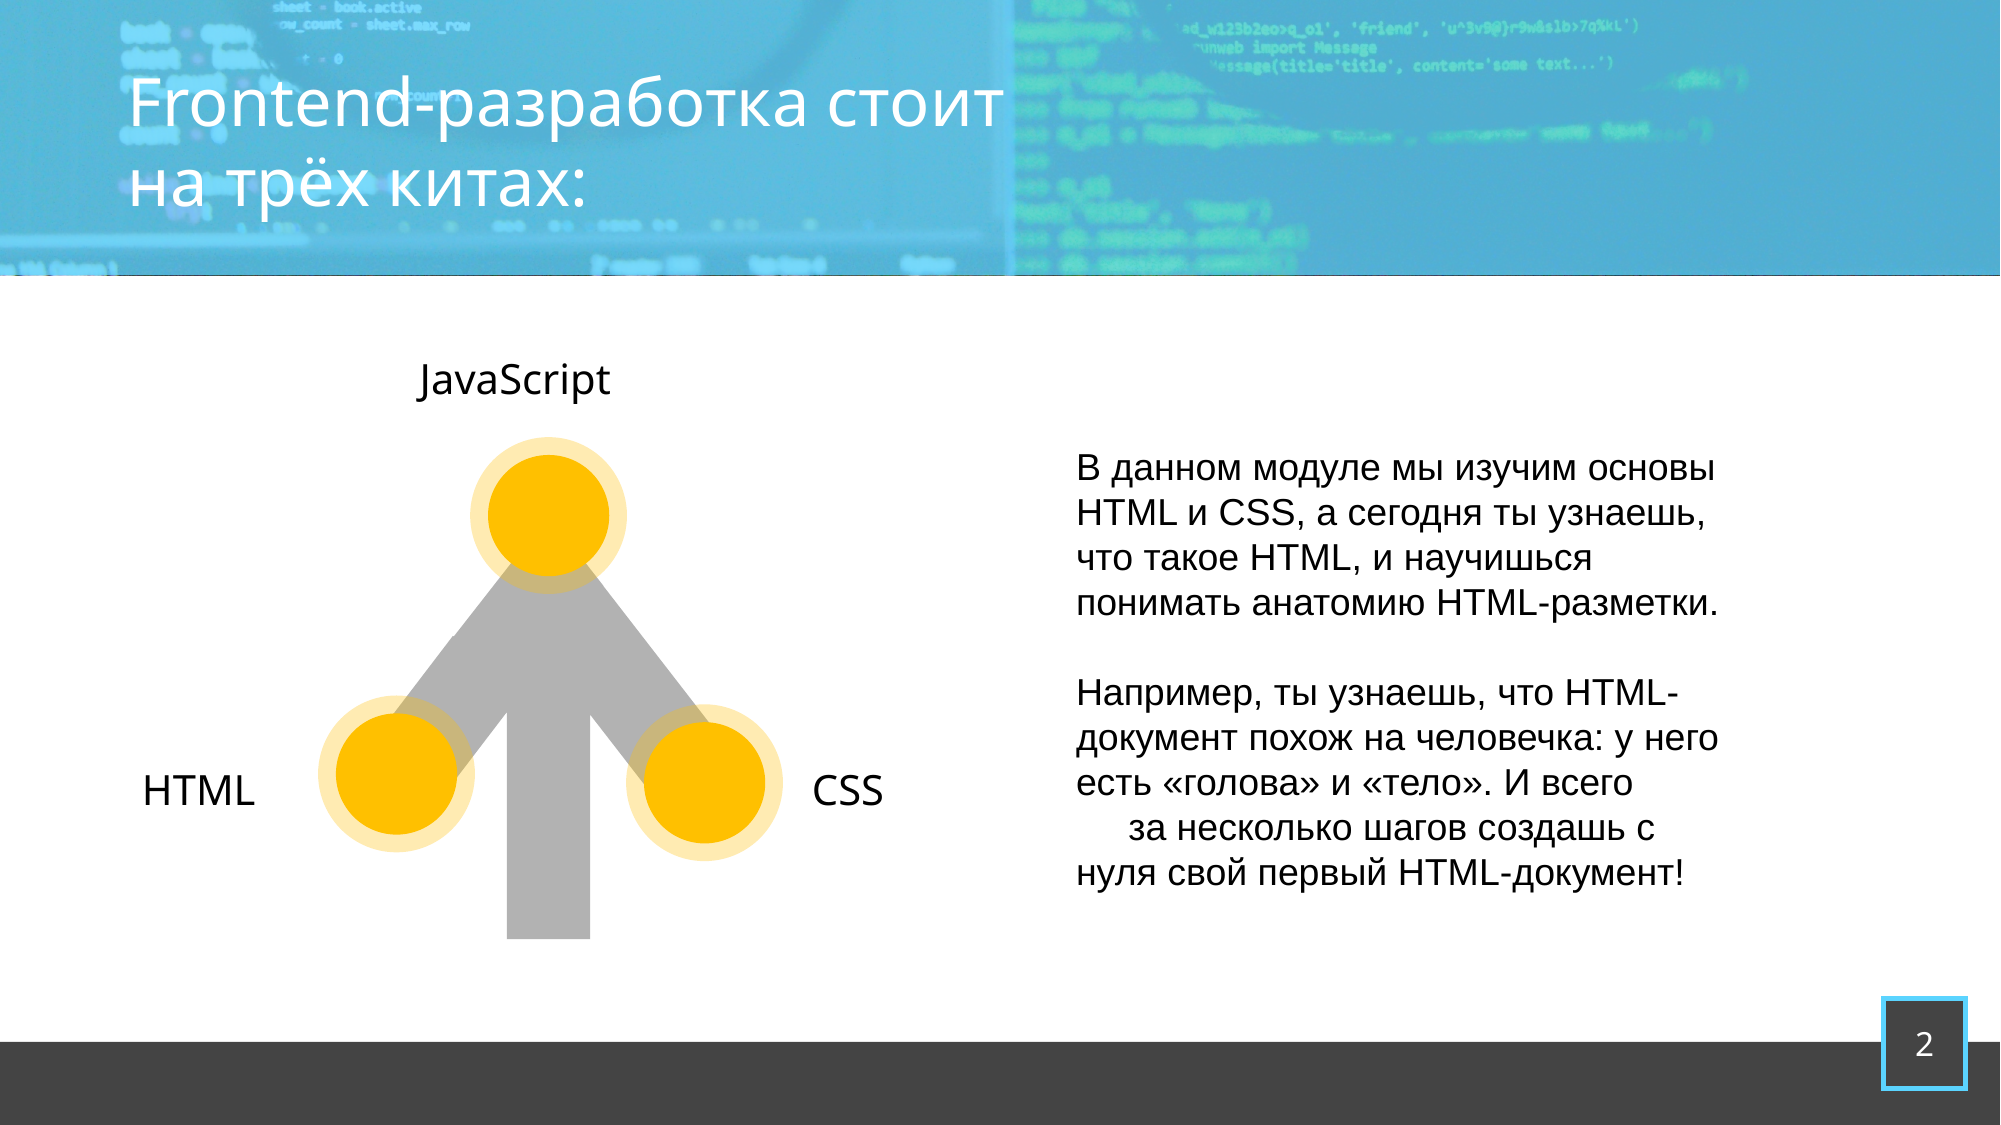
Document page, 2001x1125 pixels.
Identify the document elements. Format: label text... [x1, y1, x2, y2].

text_box [1883, 998, 1967, 1089]
text_box JavaScript [404, 318, 726, 437]
text_box [0, 1041, 2000, 1125]
text_box 2 [1883, 1015, 1966, 1071]
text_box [318, 437, 783, 934]
text_box В данном модуле мы изучим основы HTML и CSS, а сегодня ты узнаешь, что такое HTML, и научишься понимать анатомию HTML-разметки. Например, ты узнаешь, что HTML-документ похож на человечка: у него есть «голова» и «тело». И всего за несколько шагов создашь с нуля свой первый HTML-документ! [1061, 435, 1747, 901]
picture [0, 0, 2000, 276]
text_box CSS [796, 682, 1023, 901]
text_box HTML [126, 682, 318, 901]
